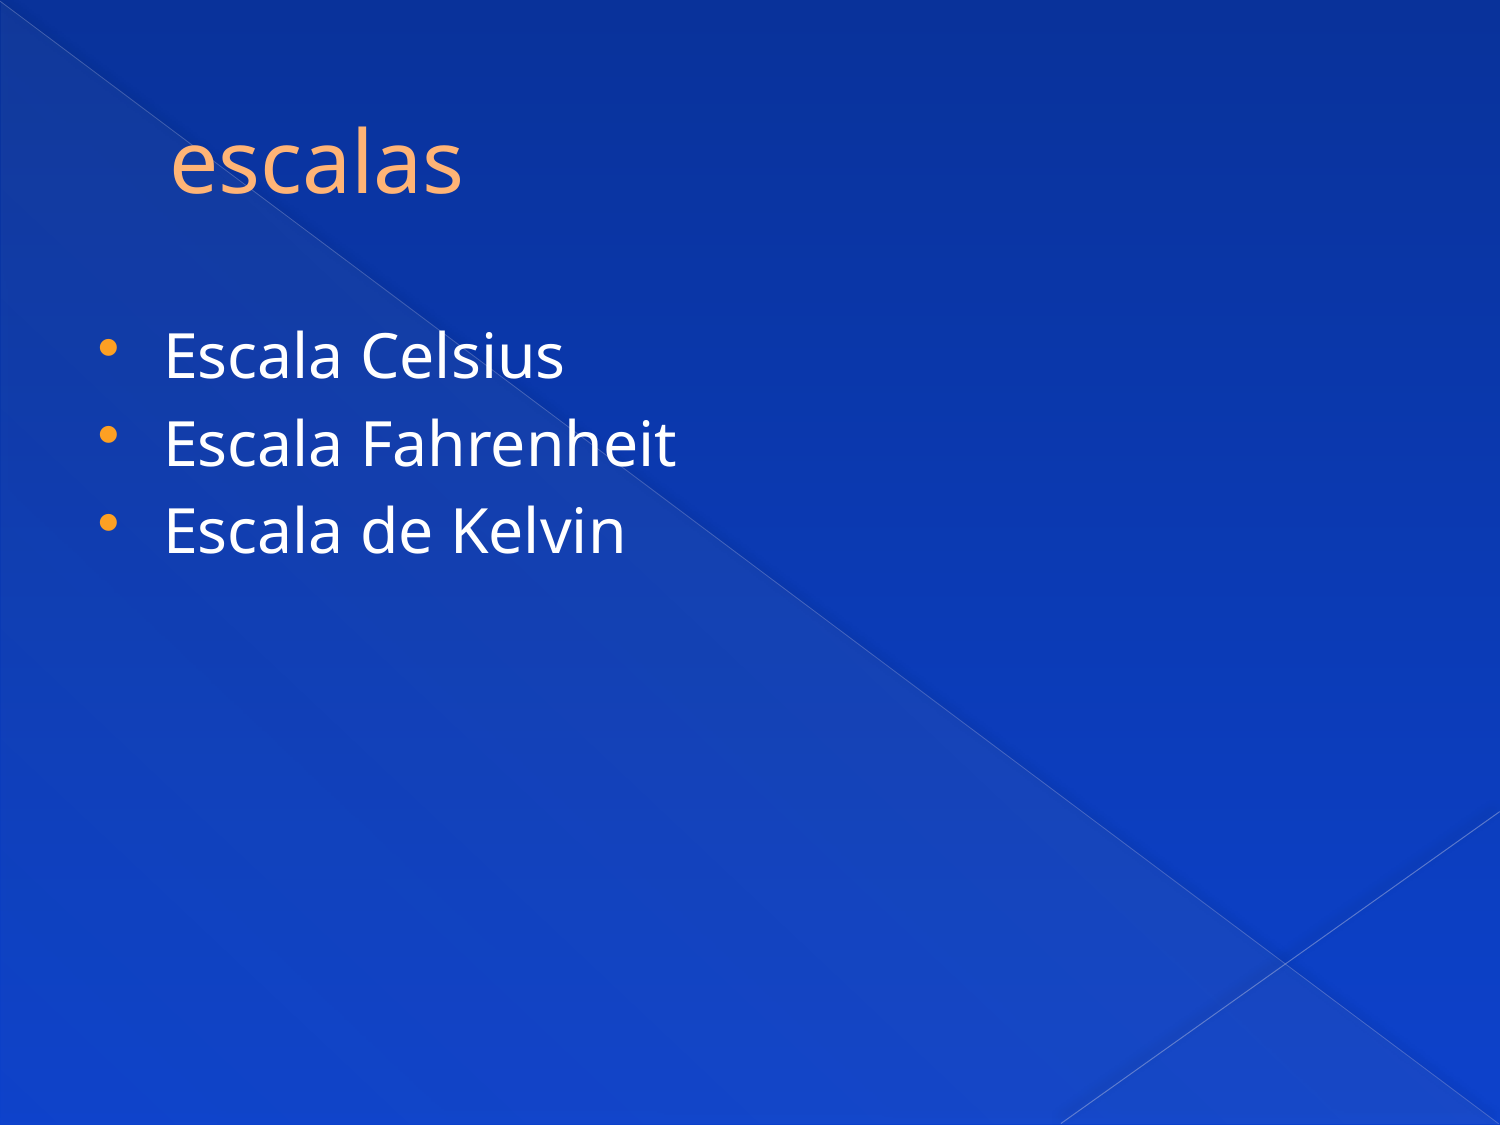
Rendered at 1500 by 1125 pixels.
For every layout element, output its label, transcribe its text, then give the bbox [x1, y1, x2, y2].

title escalas [75, 43, 1425, 274]
list Escala Celsius Escala Fahrenheit Escala de Kelvin [75, 308, 1425, 1059]
